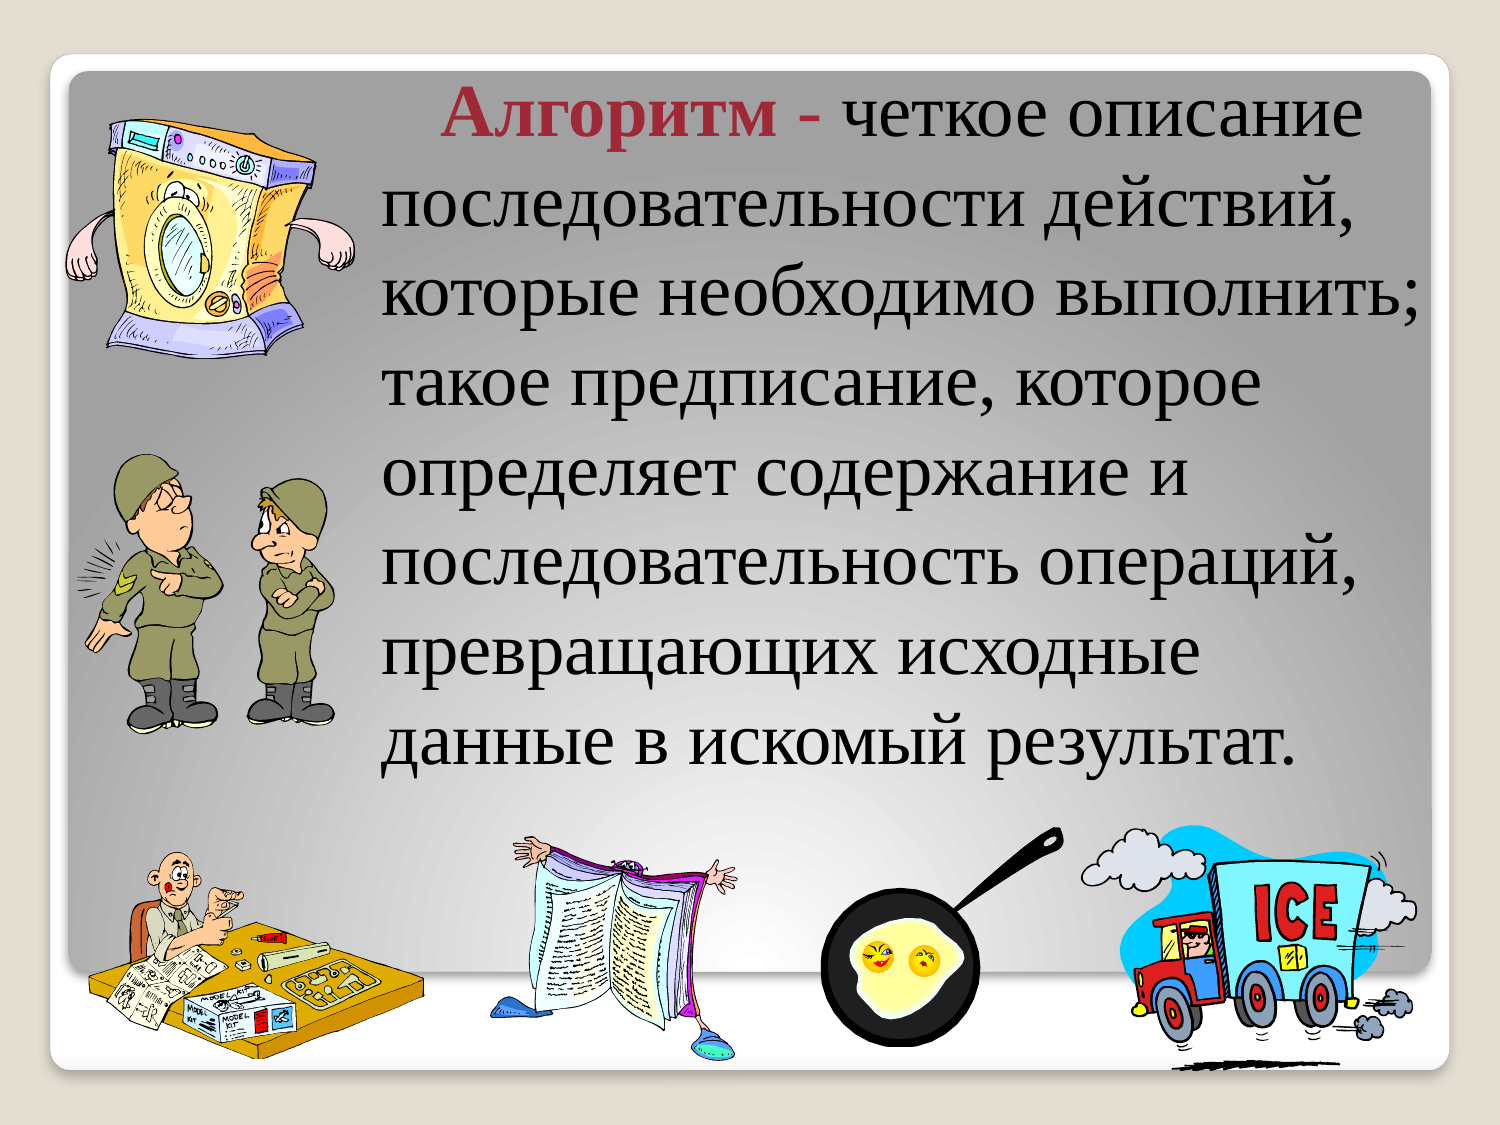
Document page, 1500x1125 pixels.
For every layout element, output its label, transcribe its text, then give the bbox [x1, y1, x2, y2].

picture [820, 810, 1069, 1048]
picture [1080, 810, 1424, 1071]
picture [88, 845, 432, 1059]
title [75, 45, 1425, 108]
picture [76, 443, 343, 737]
picture [489, 833, 739, 1064]
picture [64, 109, 361, 359]
list Алгоритм - четкое описание последовательности действий, которые необходимо выполнить; такое предписание, которое определяет содержание и последовательность операций, превращающих исходные данные в искомый результат. [351, 46, 1454, 797]
